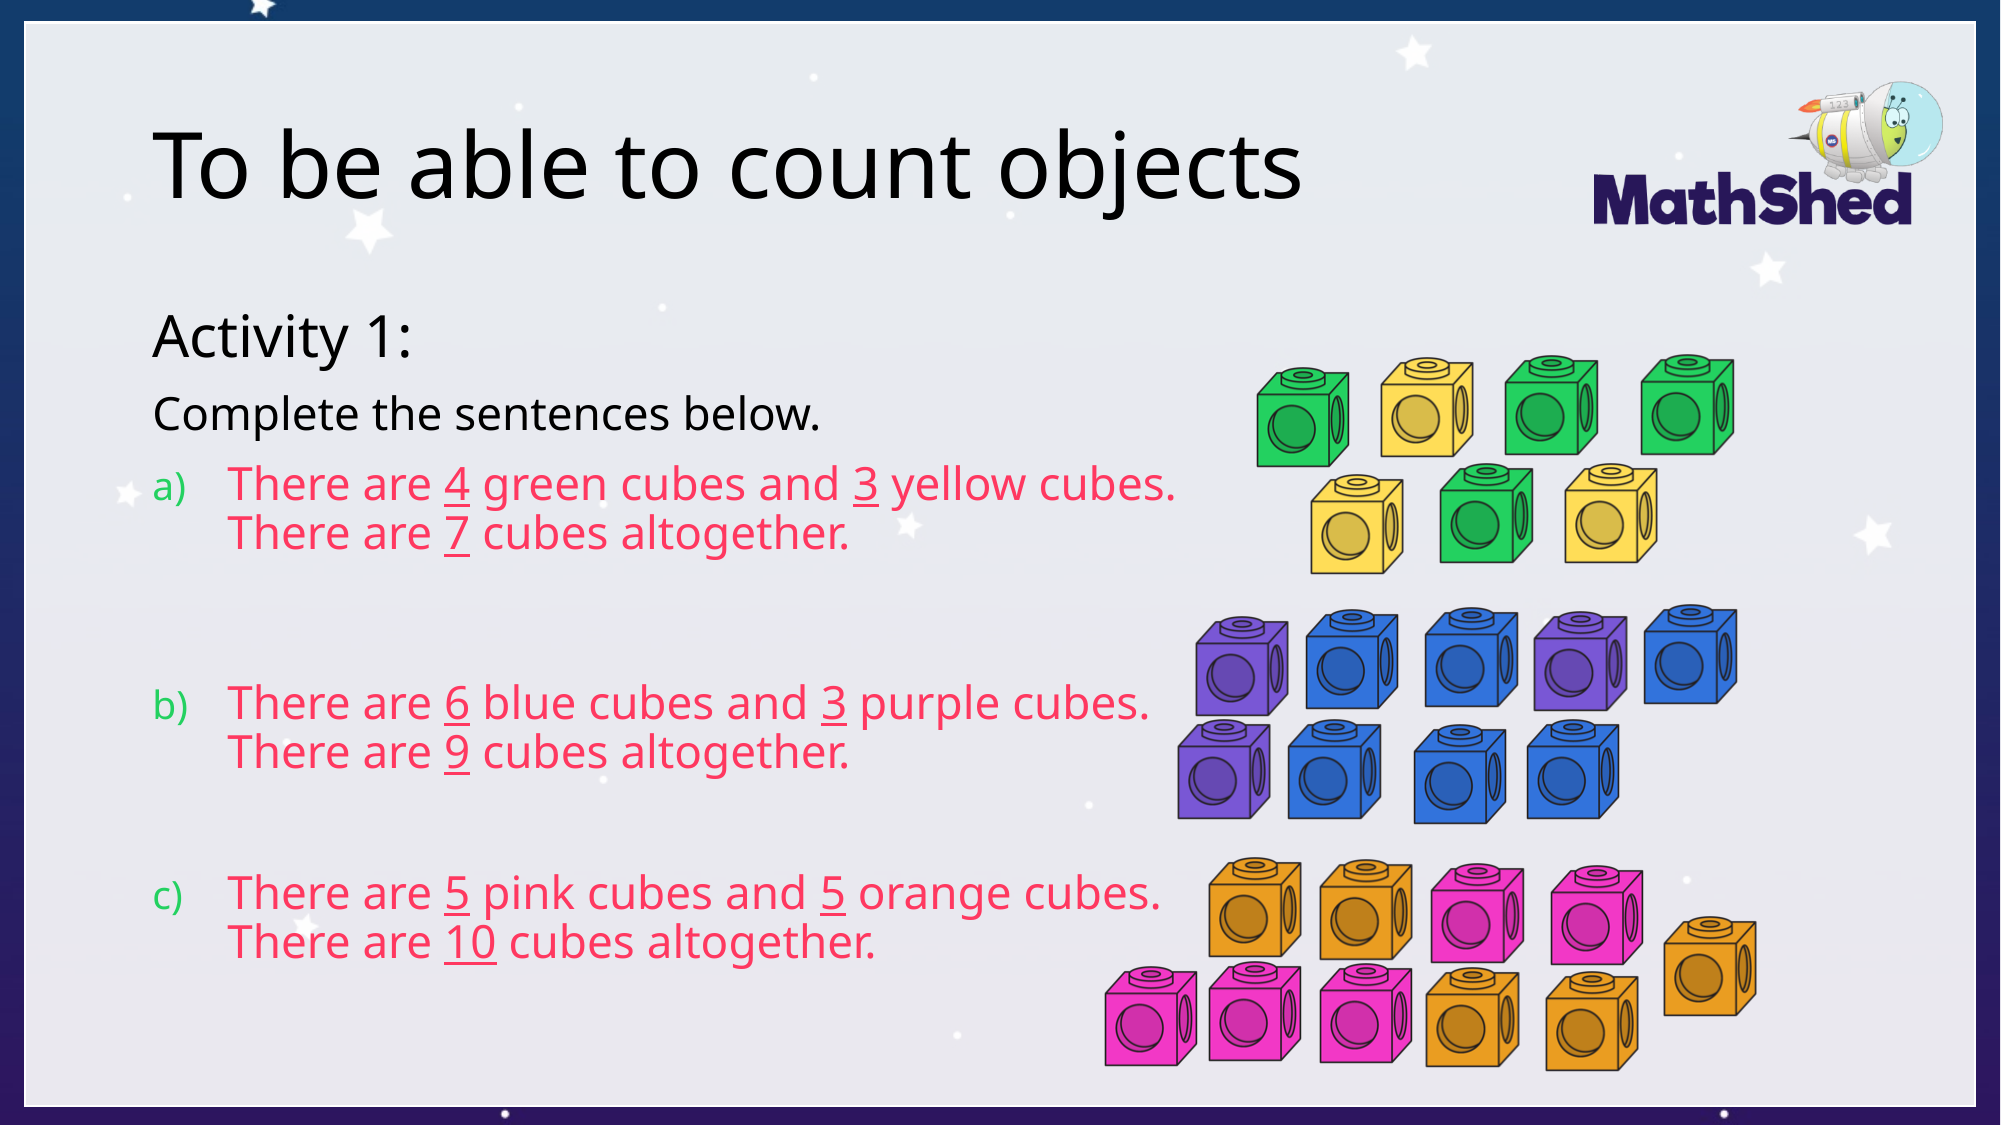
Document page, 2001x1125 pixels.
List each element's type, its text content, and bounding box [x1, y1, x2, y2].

list Activity 1: Complete the sentences below. There are 4 green cubes and 3 yellow cubes. There are 7 cubes altogether. There are 6 blue cubes and 3 purple cubes. There are 9 cubes altogether. There are 5 pink cubes and 5 orange cubes. There are 10 cubes altogether. [137, 299, 1863, 1014]
title To be able to count objects [137, 59, 1578, 278]
picture [0, 0, 2001, 1125]
